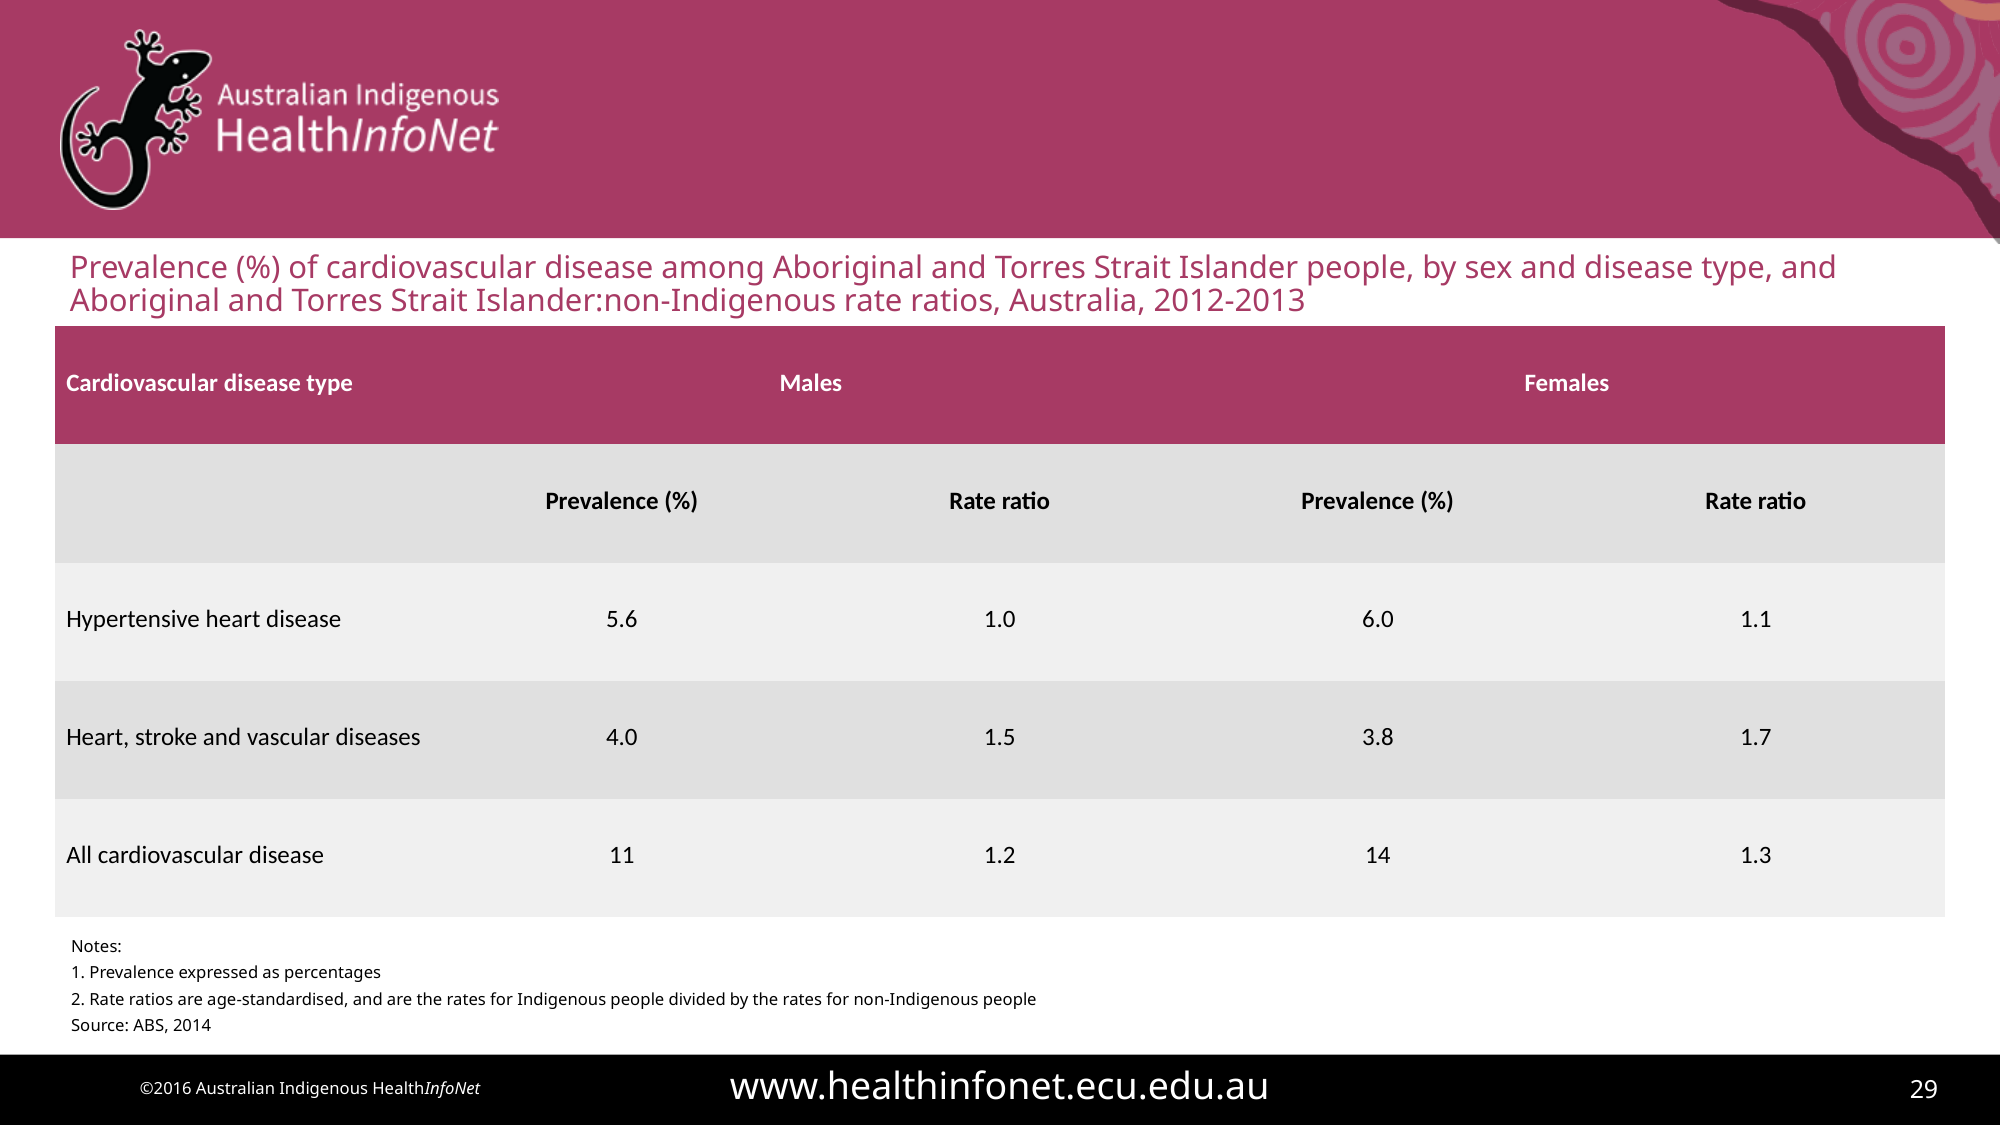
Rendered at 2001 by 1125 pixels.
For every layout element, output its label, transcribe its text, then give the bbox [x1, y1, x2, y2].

text_box Notes: 1. Prevalence expressed as percentages 2. Rate ratios are age-standardised, and are the rates for Indigenous people divided by the rates for non-Indigenous people Source: ABS, 2014 [56, 928, 1226, 1042]
table_cell 1.2 [811, 799, 1189, 917]
picture [60, 29, 499, 210]
table_cell Heart, stroke and vascular diseases [55, 681, 433, 799]
table_cell Prevalence (%) [433, 444, 811, 563]
table_cell Rate ratio [811, 444, 1189, 563]
table_cell 14 [1189, 799, 1567, 917]
table_cell Prevalence (%) [1189, 444, 1567, 563]
table_cell 1.7 [1567, 681, 1945, 799]
table_cell Hypertensive heart disease [55, 563, 433, 681]
table_cell 6.0 [1189, 563, 1567, 681]
table_cell 1.1 [1567, 563, 1945, 681]
title Prevalence (%) of cardiovascular disease among Aboriginal and Torres Strait Islander people, by sex and disease type, and Aboriginal and Torres Strait Islander:non-Indigenous rate ratios, Australia, 2012-2013 [55, 243, 1945, 326]
table_cell 5.6 [433, 563, 811, 681]
table_header Males [433, 326, 1189, 444]
table_cell 4.0 [433, 681, 811, 799]
table_cell Rate ratio [1567, 444, 1945, 563]
picture [1673, 0, 2000, 279]
table_header Females [1189, 326, 1945, 444]
table_cell 1.0 [811, 563, 1189, 681]
table_cell 3.8 [1189, 681, 1567, 799]
table_cell [55, 444, 433, 563]
table_header Cardiovascular disease type [55, 326, 433, 444]
table_cell All cardiovascular disease [55, 799, 433, 917]
table_cell 1.3 [1567, 799, 1945, 917]
table_cell 11 [433, 799, 811, 917]
table_cell 1.5 [811, 681, 1189, 799]
